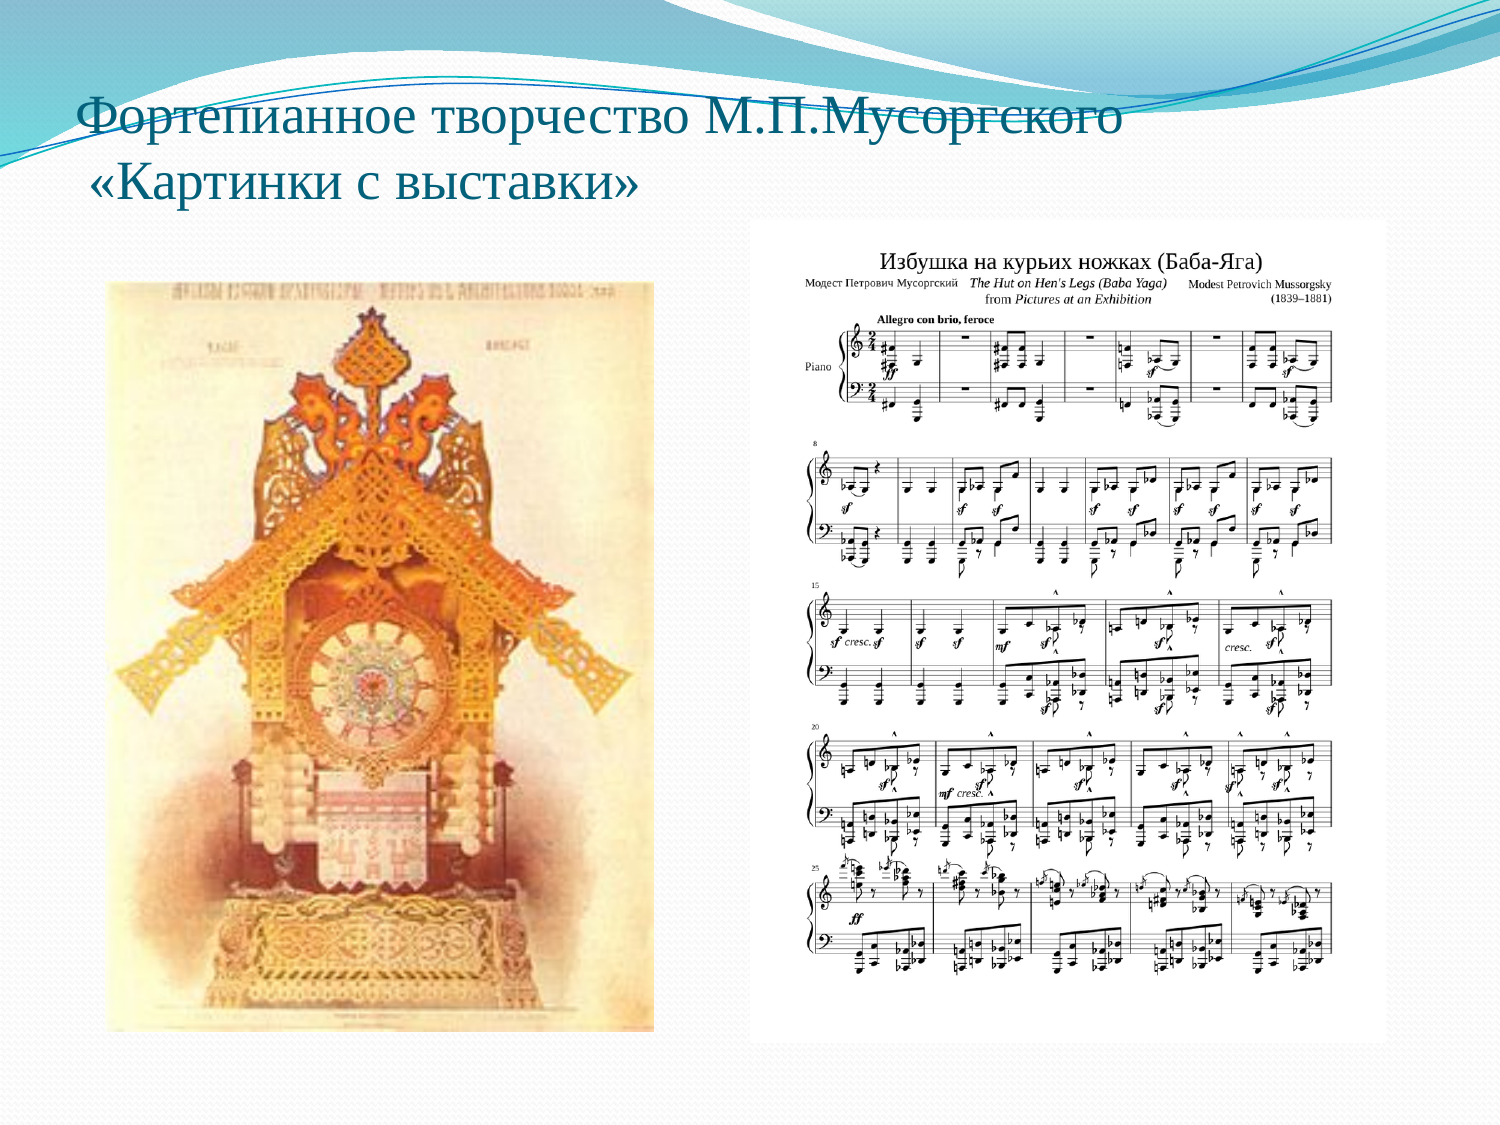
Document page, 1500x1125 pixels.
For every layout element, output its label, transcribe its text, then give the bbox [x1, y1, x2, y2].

picture [749, 220, 1386, 1044]
title Фортепианное творчество М.П.Мусоргского «Картинки с выставки» [75, 70, 1438, 211]
picture [105, 280, 654, 1032]
